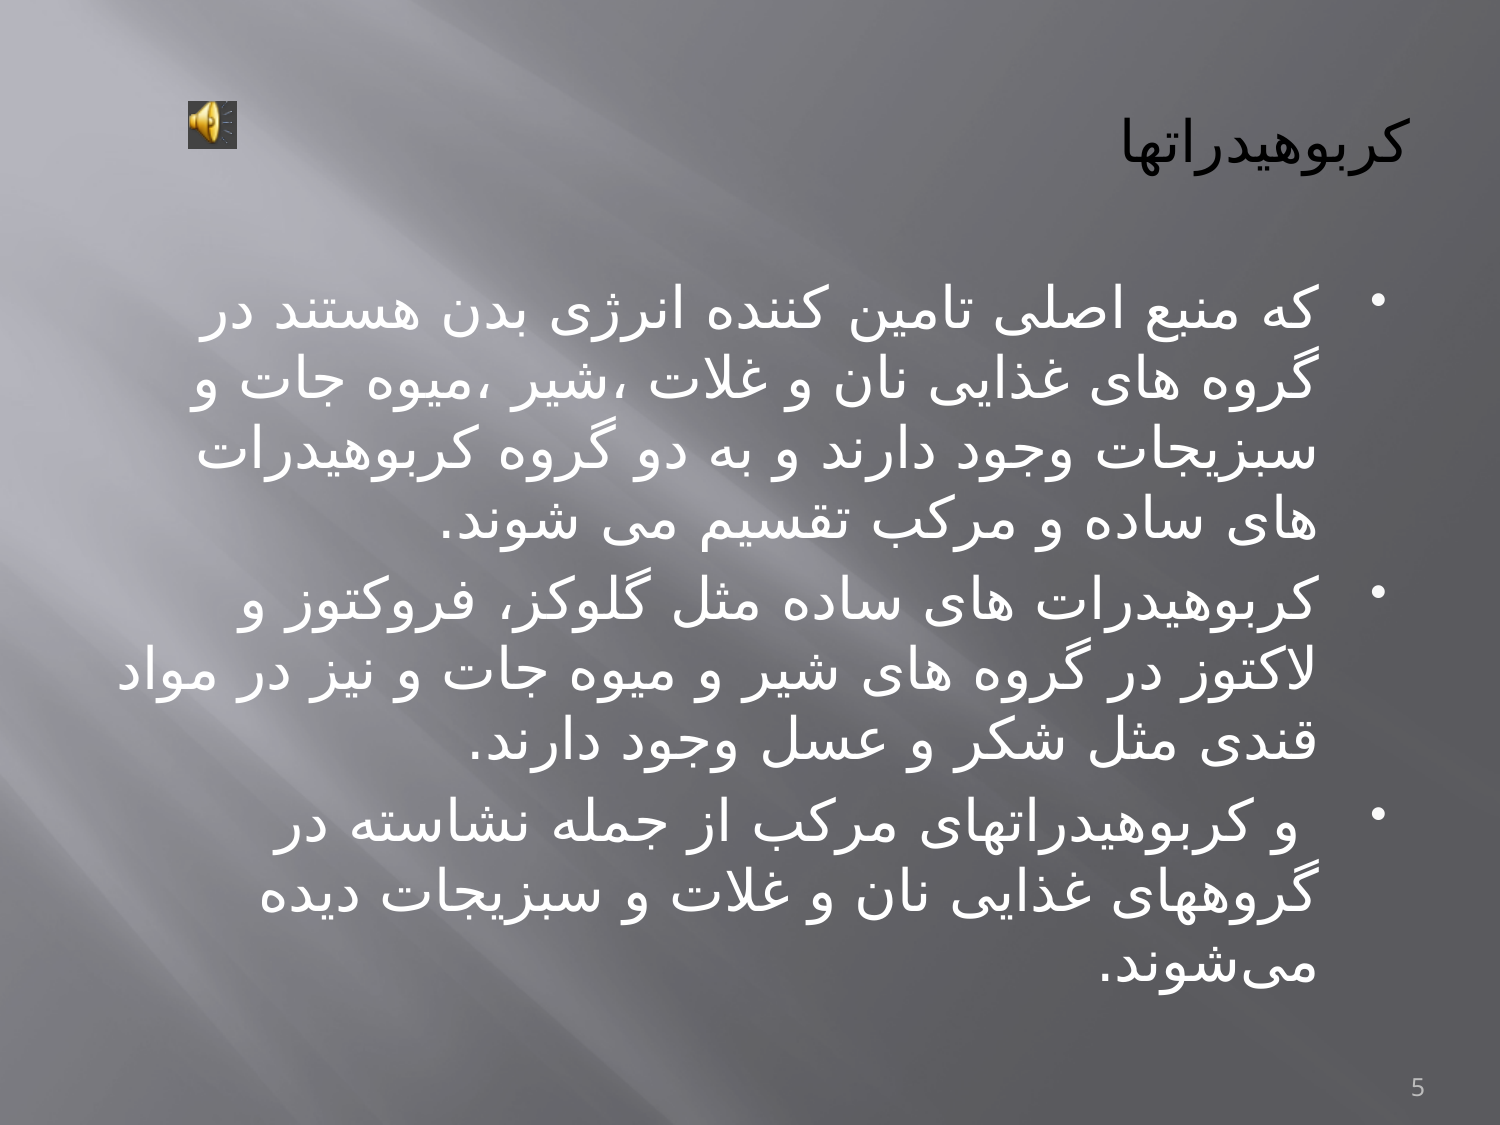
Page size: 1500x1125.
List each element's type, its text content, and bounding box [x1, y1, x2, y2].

list که منبع اصلی تامین کننده انرژی بدن هستند در گروه های غذایی نان و غلات ،شیر ،میوه جات و سبزیجات وجود دارند و به دو گروه کربوهیدرات های ساده و مرکب تقسیم می شوند. کربوهیدرات های ساده مثل گلوکز، فروکتوز و لاکتوز در گروه های شیر و میوه جات و نیز در مواد قندی مثل شکر و عسل وجود دارند. و کربوهیدراتهای مرکب از جمله نشاسته در گروههای غذایی نان و غلات و سبزیجات دیده می‌شوند. [75, 262, 1425, 1035]
picture [187, 99, 238, 151]
slide_number 5 [1299, 1052, 1425, 1113]
title کربوهیدراتها [75, 45, 1425, 233]
